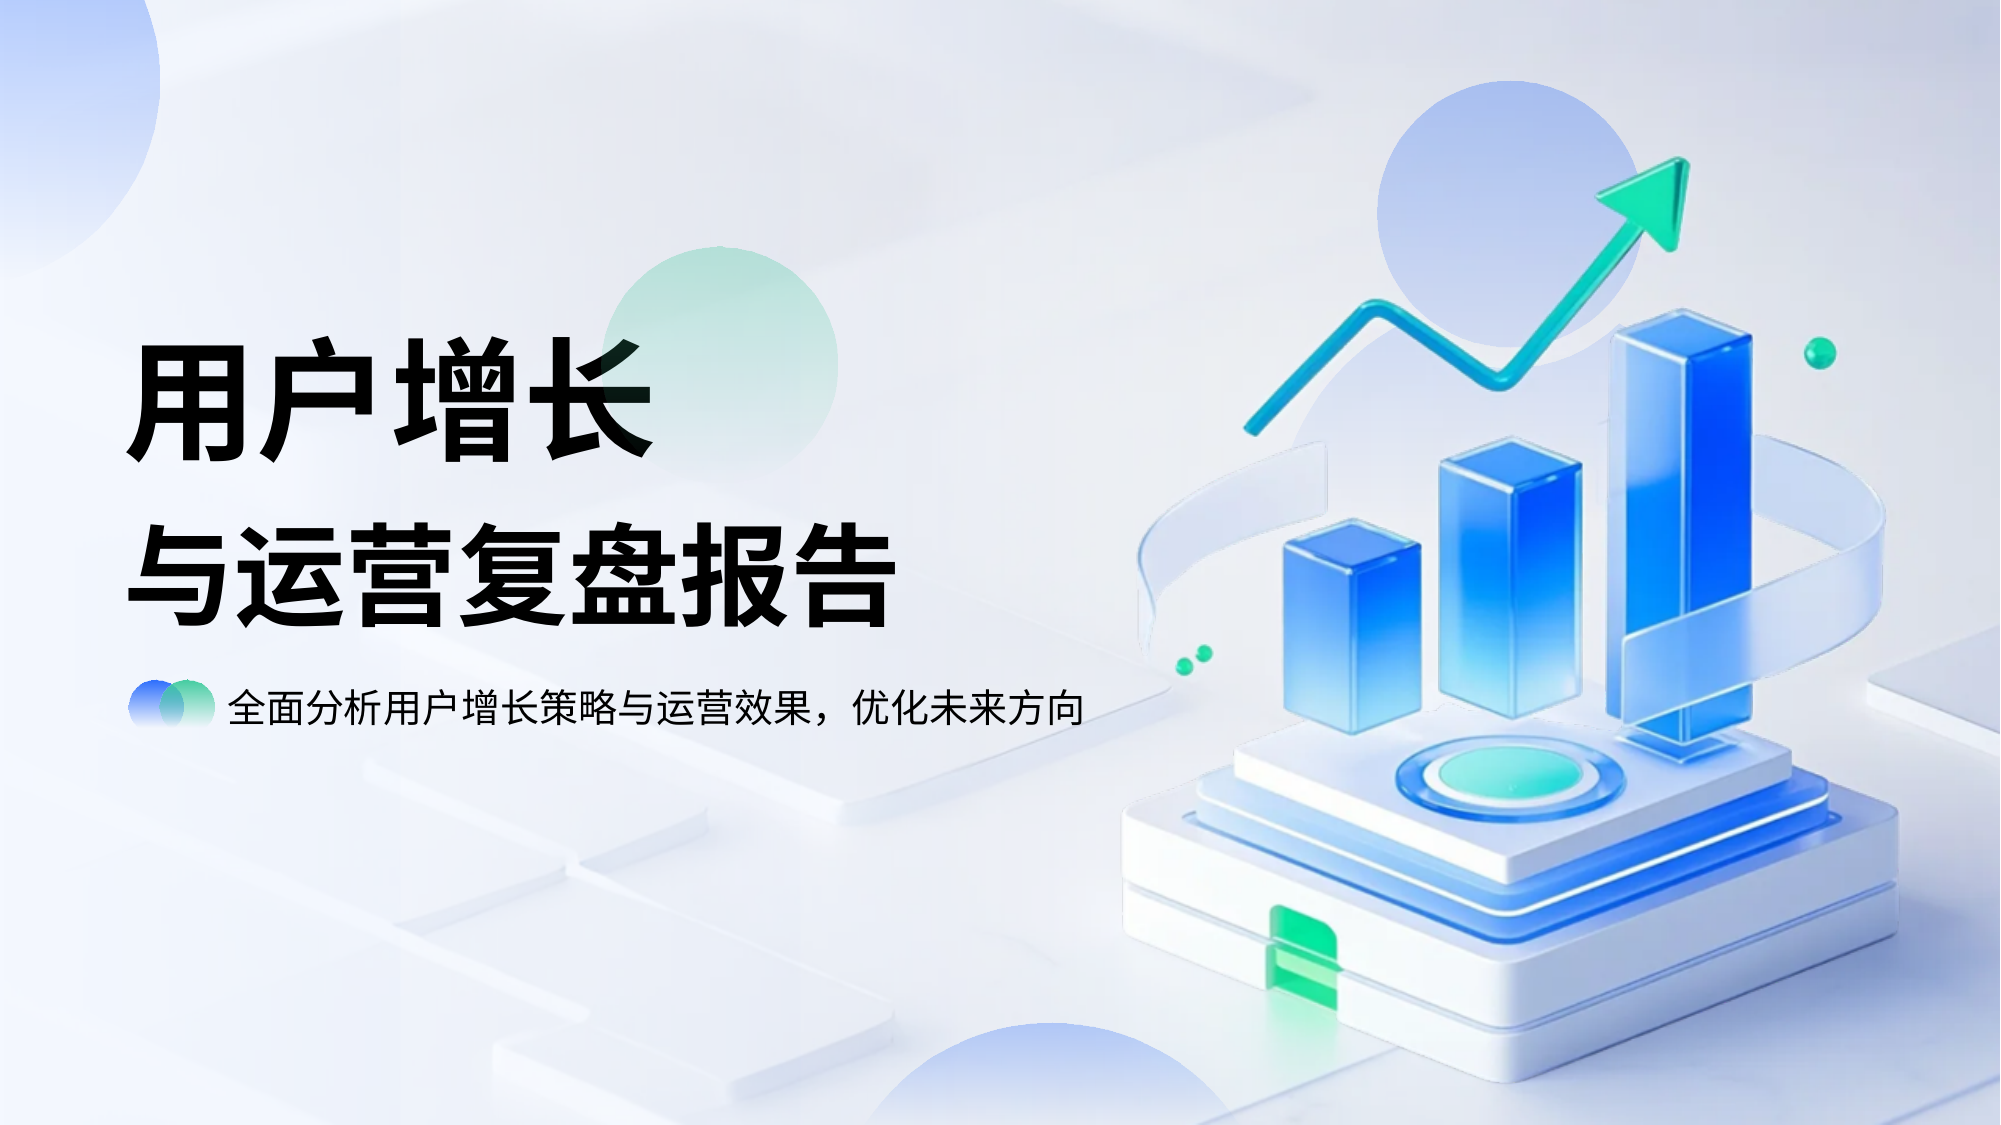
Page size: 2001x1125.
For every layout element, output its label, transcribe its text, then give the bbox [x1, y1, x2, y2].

subtitle 全面分析用户增长策略与运营效果，优化未来方向 [212, 658, 1132, 801]
picture [1007, 0, 2000, 1125]
text_box [599, 245, 839, 485]
title 用户增长 与运营复盘报告 [108, 286, 1132, 658]
